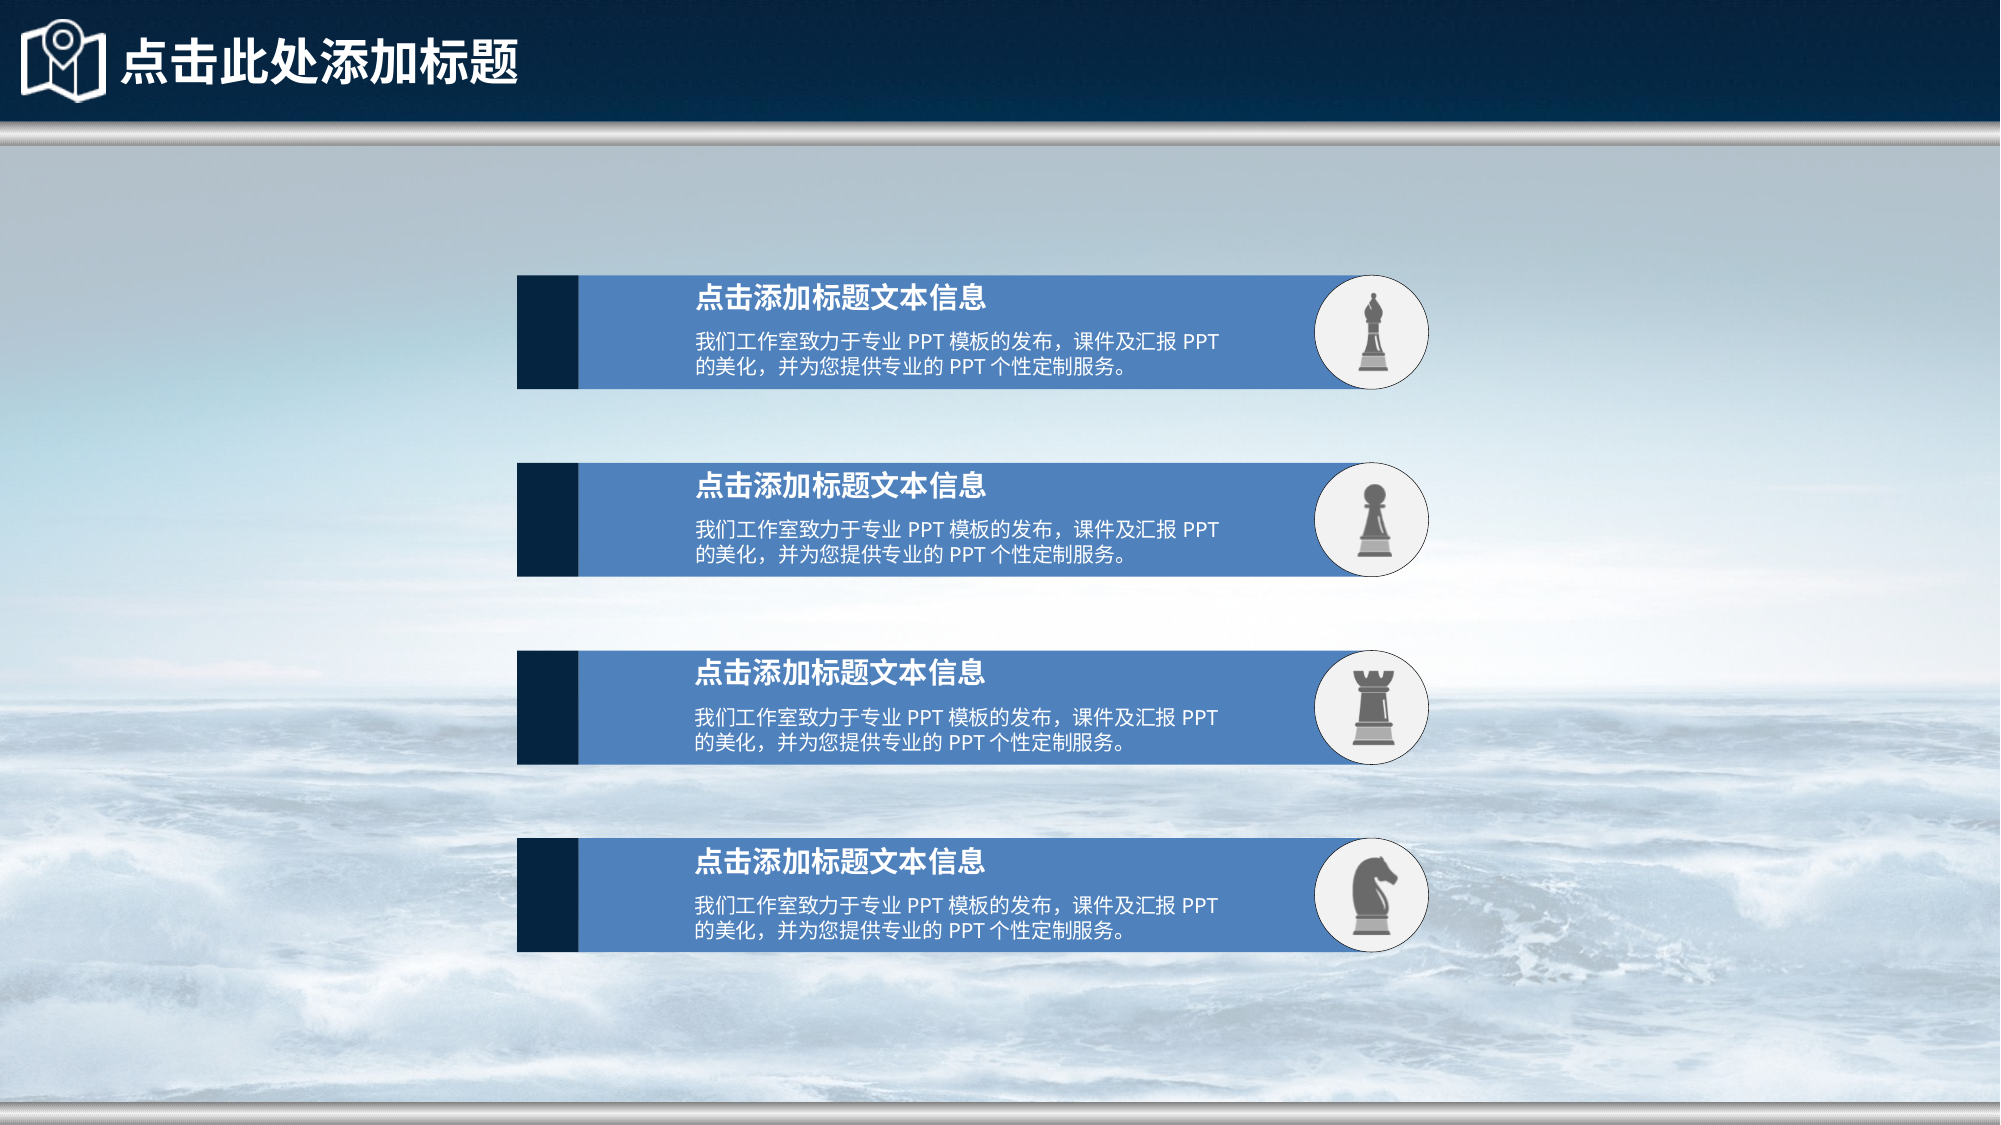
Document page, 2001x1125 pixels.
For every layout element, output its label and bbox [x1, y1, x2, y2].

picture [1334, 854, 1416, 936]
text_box [516, 462, 1429, 577]
picture [1332, 666, 1415, 749]
text_box [21, 19, 579, 104]
text_box [516, 837, 1429, 953]
text_box [516, 274, 1429, 390]
picture [1332, 291, 1415, 373]
picture [1334, 479, 1416, 561]
picture [0, 0, 2000, 121]
text_box [516, 650, 1429, 765]
picture [0, 122, 2000, 146]
picture [0, 1102, 2000, 1125]
